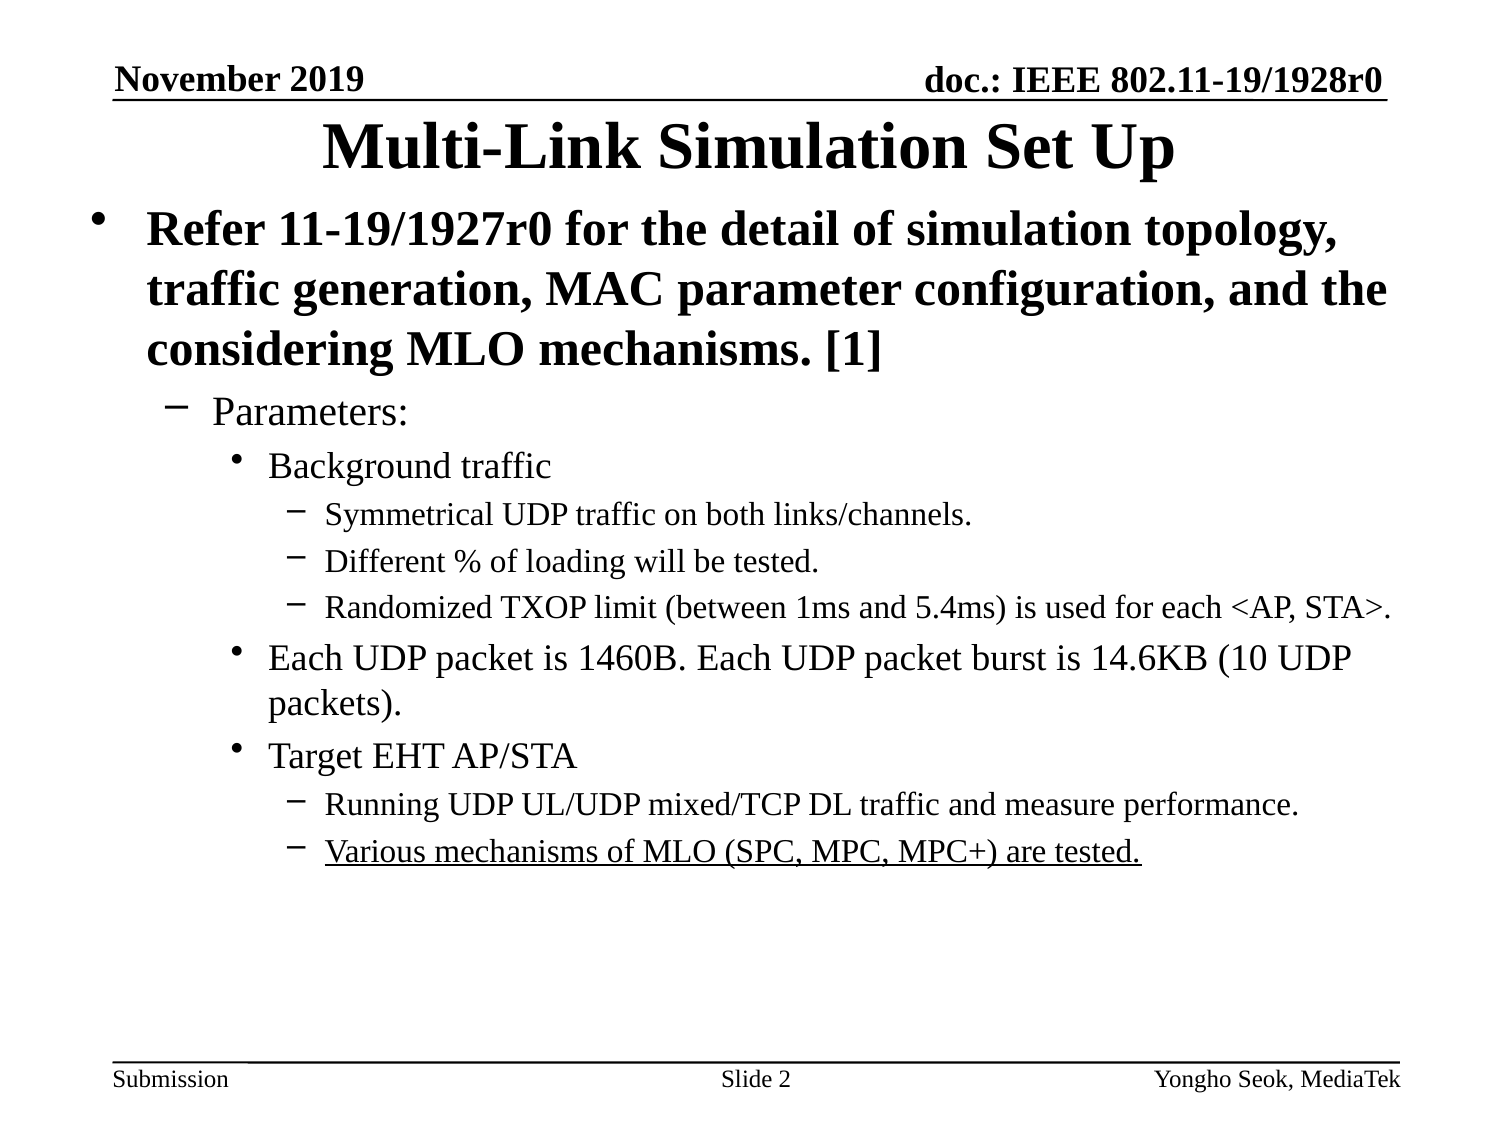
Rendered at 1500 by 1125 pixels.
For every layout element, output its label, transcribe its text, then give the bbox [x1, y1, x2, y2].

title Multi-Link Simulation Set Up [74, 70, 1426, 187]
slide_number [114, 53, 423, 100]
footer Yongho Seok, MediaTek [878, 1061, 1402, 1093]
list Refer 11-19/1927r0 for the detail of simulation topology, traffic generation, MAC parameter configuration, and the considering MLO mechanisms. [1] Parameters: Background traffic Symmetrical UDP traffic on both links/channels. Different % of loading will be tested. Randomized TXOP limit (between 1ms and 5.4ms) is used for each <AP, STA>. Each UDP packet is 1460B. Each UDP packet burst is 14.6KB (10 UDP packets). Target EHT AP/STA Running UDP UL/UDP mixed/TCP DL traffic and measure performance. Various mechanisms of MLO (SPC, MPC, MPC+) are tested. [74, 187, 1426, 1051]
slide_number Slide 2 [720, 1061, 792, 1093]
